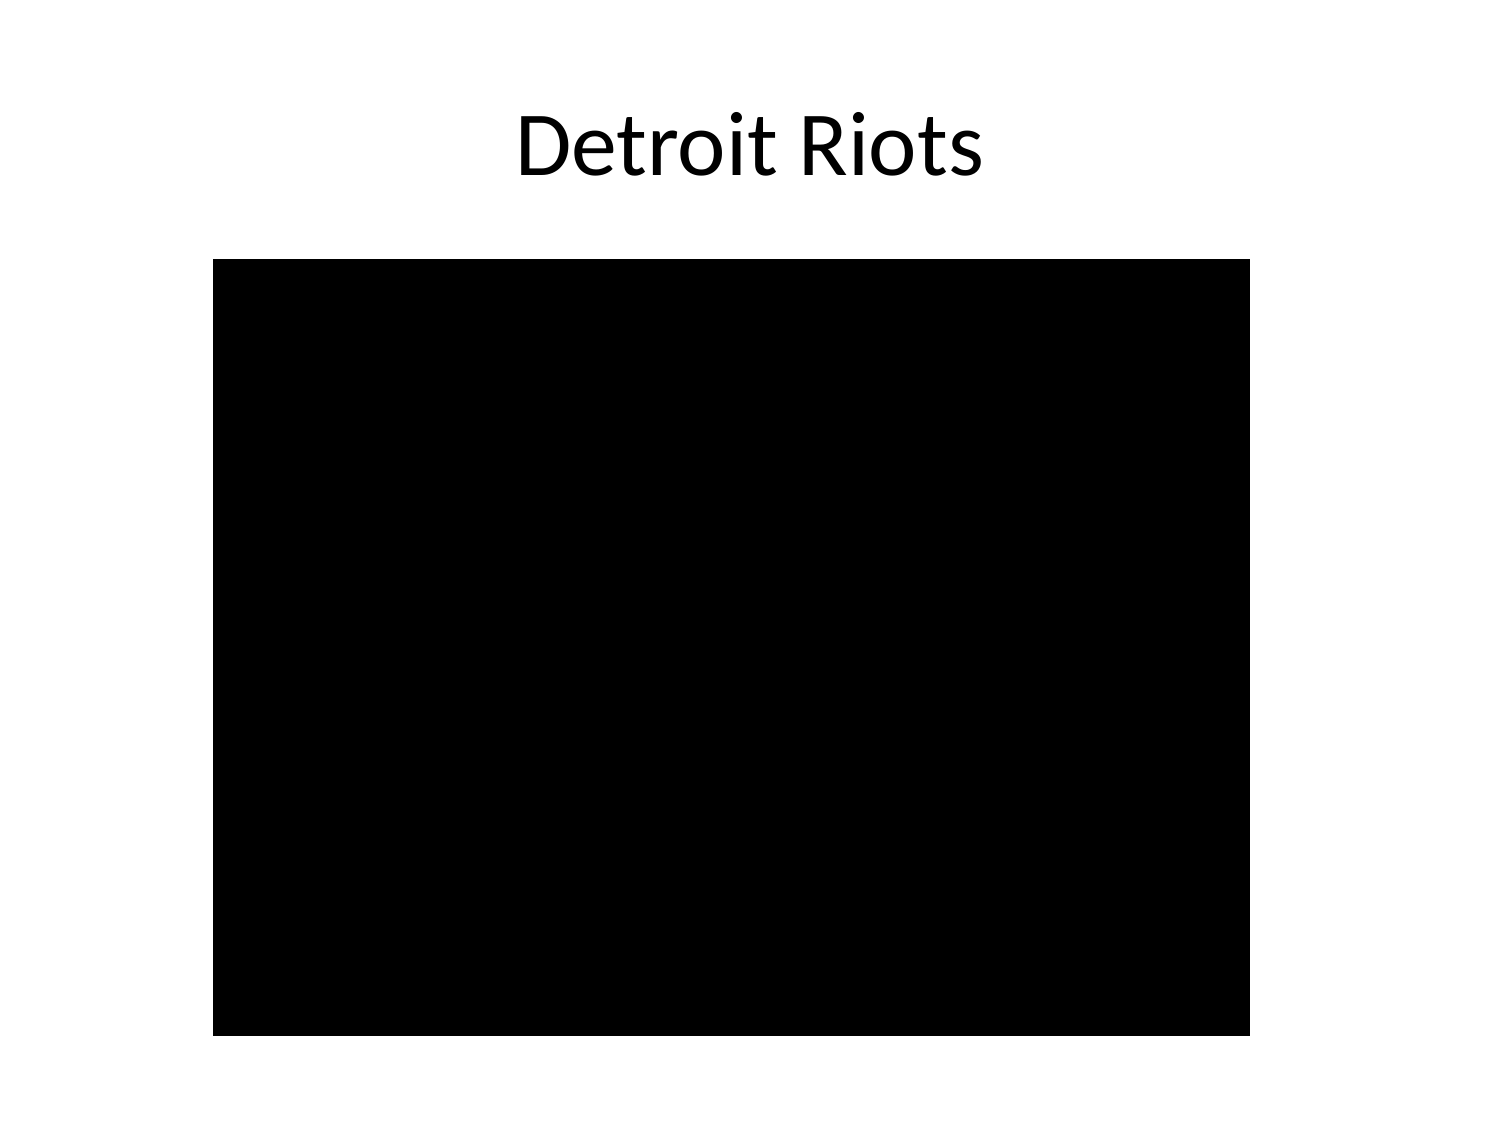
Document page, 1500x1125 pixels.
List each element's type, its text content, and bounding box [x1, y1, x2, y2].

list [212, 258, 1251, 1037]
title Detroit Riots [75, 45, 1425, 233]
